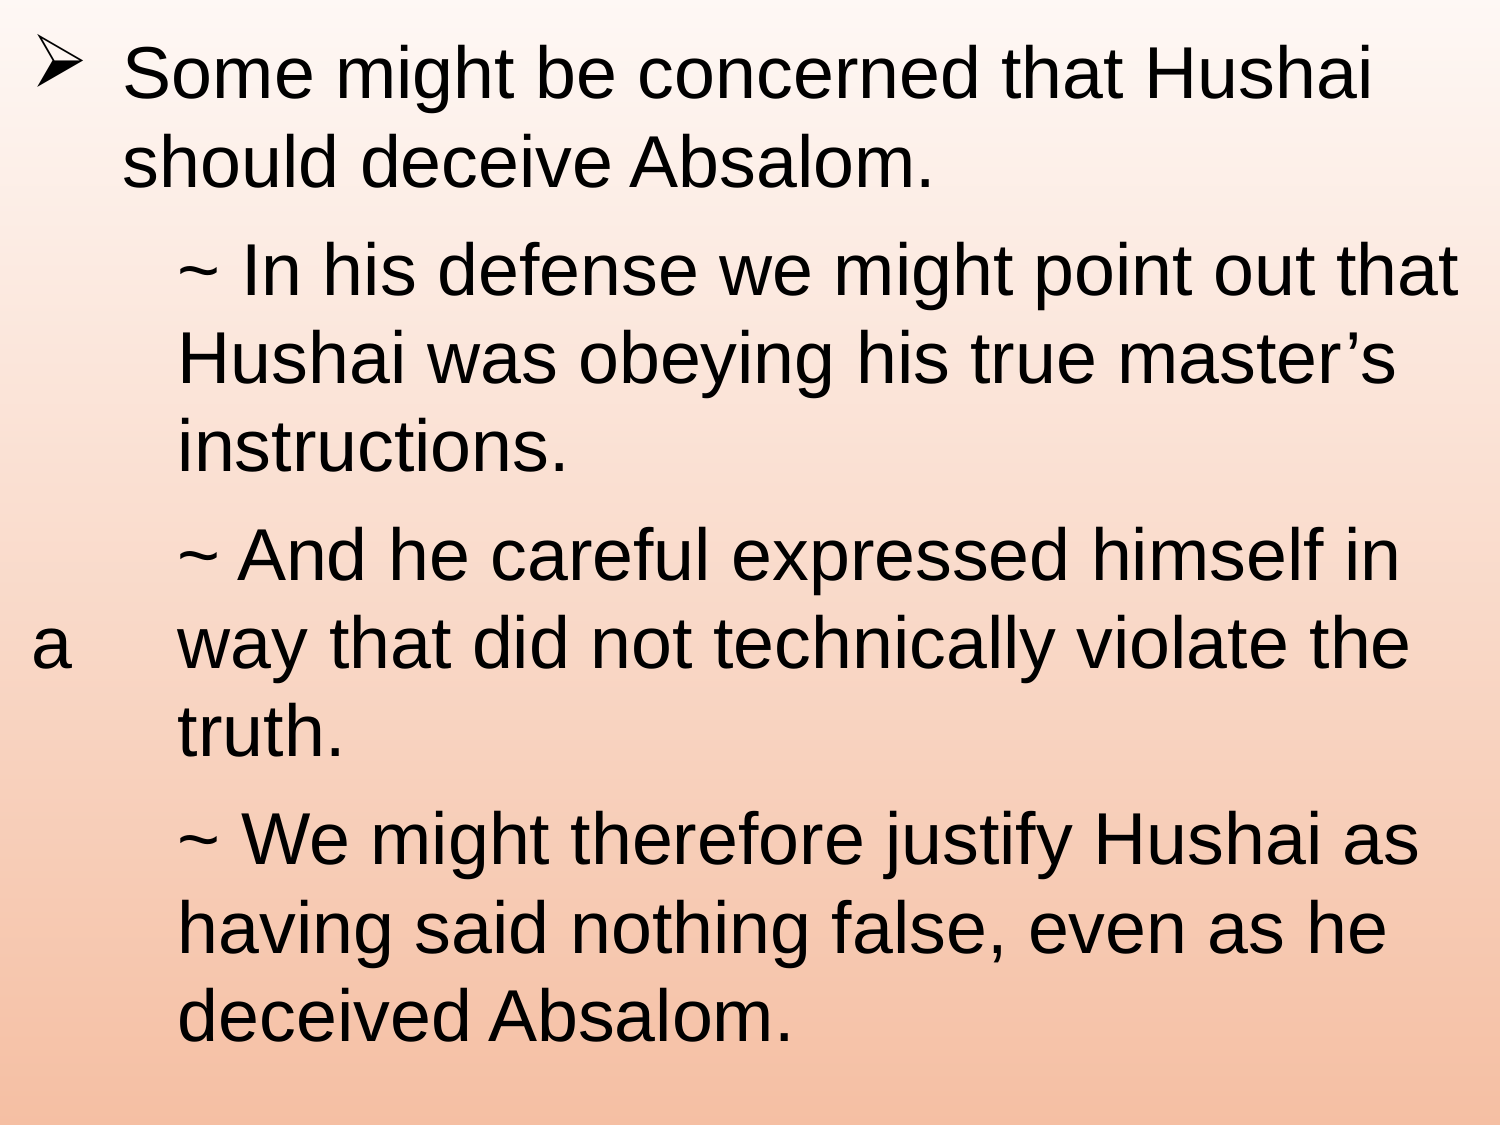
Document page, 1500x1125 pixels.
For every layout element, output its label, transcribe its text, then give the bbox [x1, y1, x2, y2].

subtitle Some might be concerned that Hushai should deceive Absalom. ~ In his defense we might point out that Hushai was obeying his true master’s instructions. ~ And he careful expressed himself in a way that did not technically violate the truth. ~ We might therefore justify Hushai as having said nothing false, even as he deceived Absalom. [16, 18, 1480, 1110]
